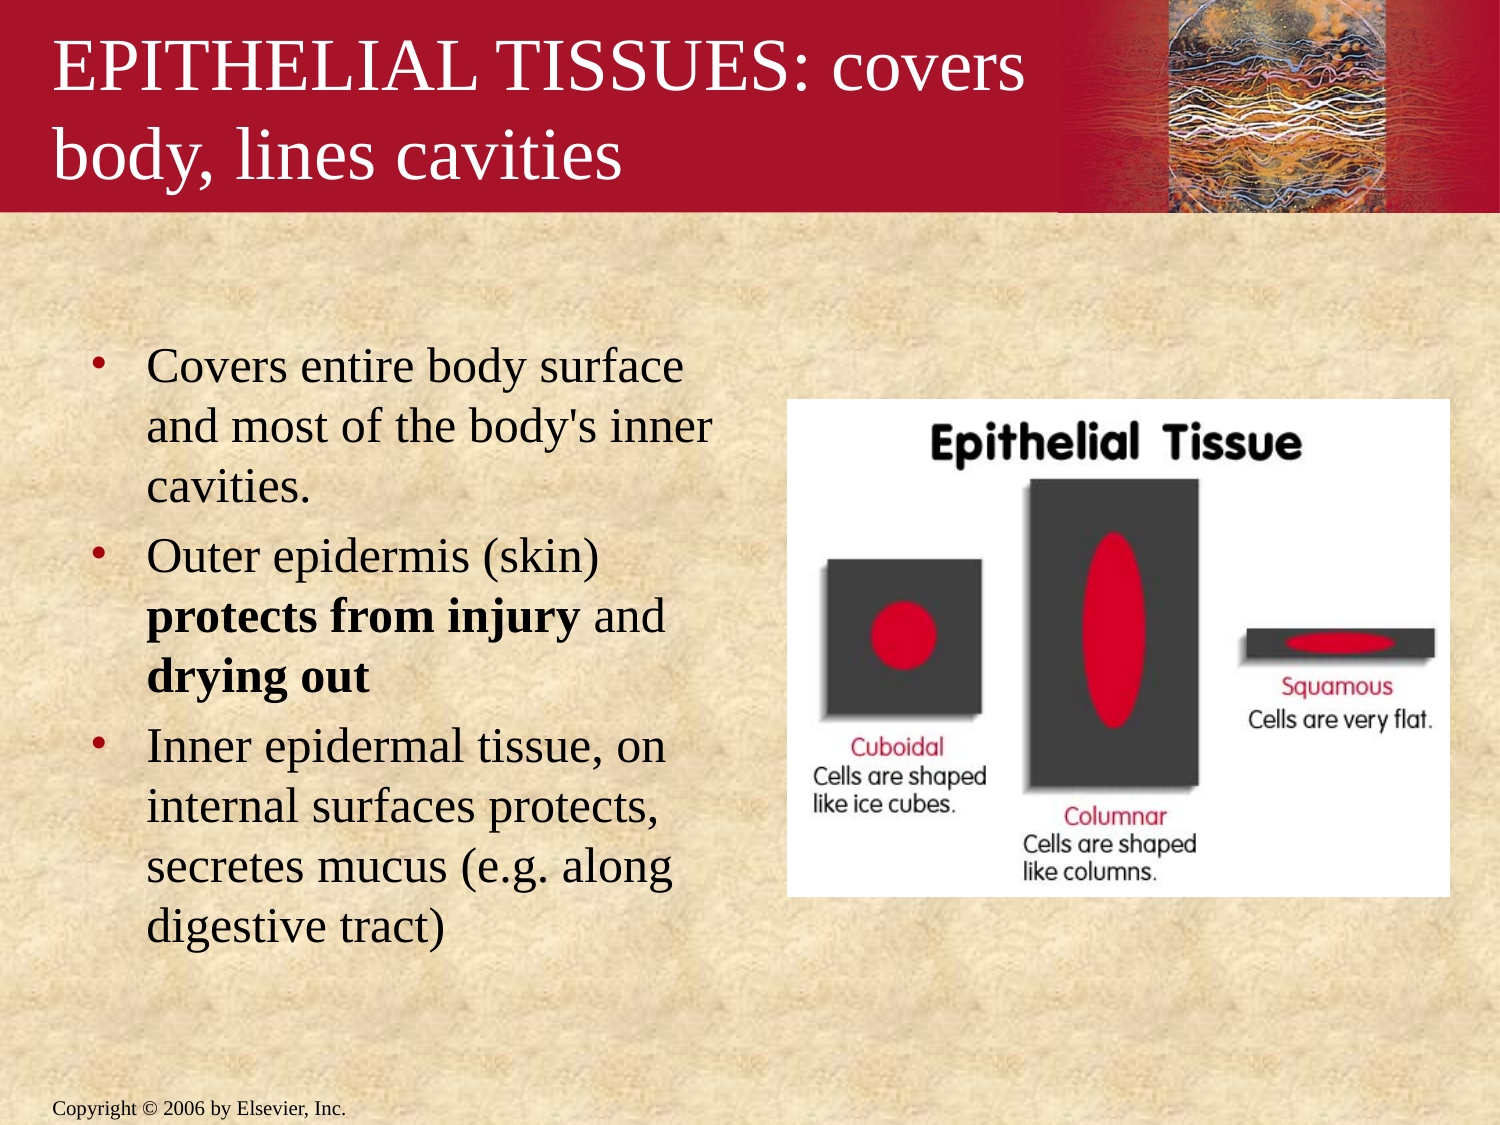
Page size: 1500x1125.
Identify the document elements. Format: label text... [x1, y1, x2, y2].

title EPITHELIAL TISSUES: covers body, lines cavities [37, 37, 1151, 263]
picture [0, 0, 1500, 1125]
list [787, 399, 1451, 898]
list Covers entire body surface and most of the body's inner cavities. Outer epidermis (skin) protects from injury and drying out Inner epidermal tissue, on internal surfaces protects, secretes mucus (e.g. along digestive tract) [74, 324, 738, 1001]
